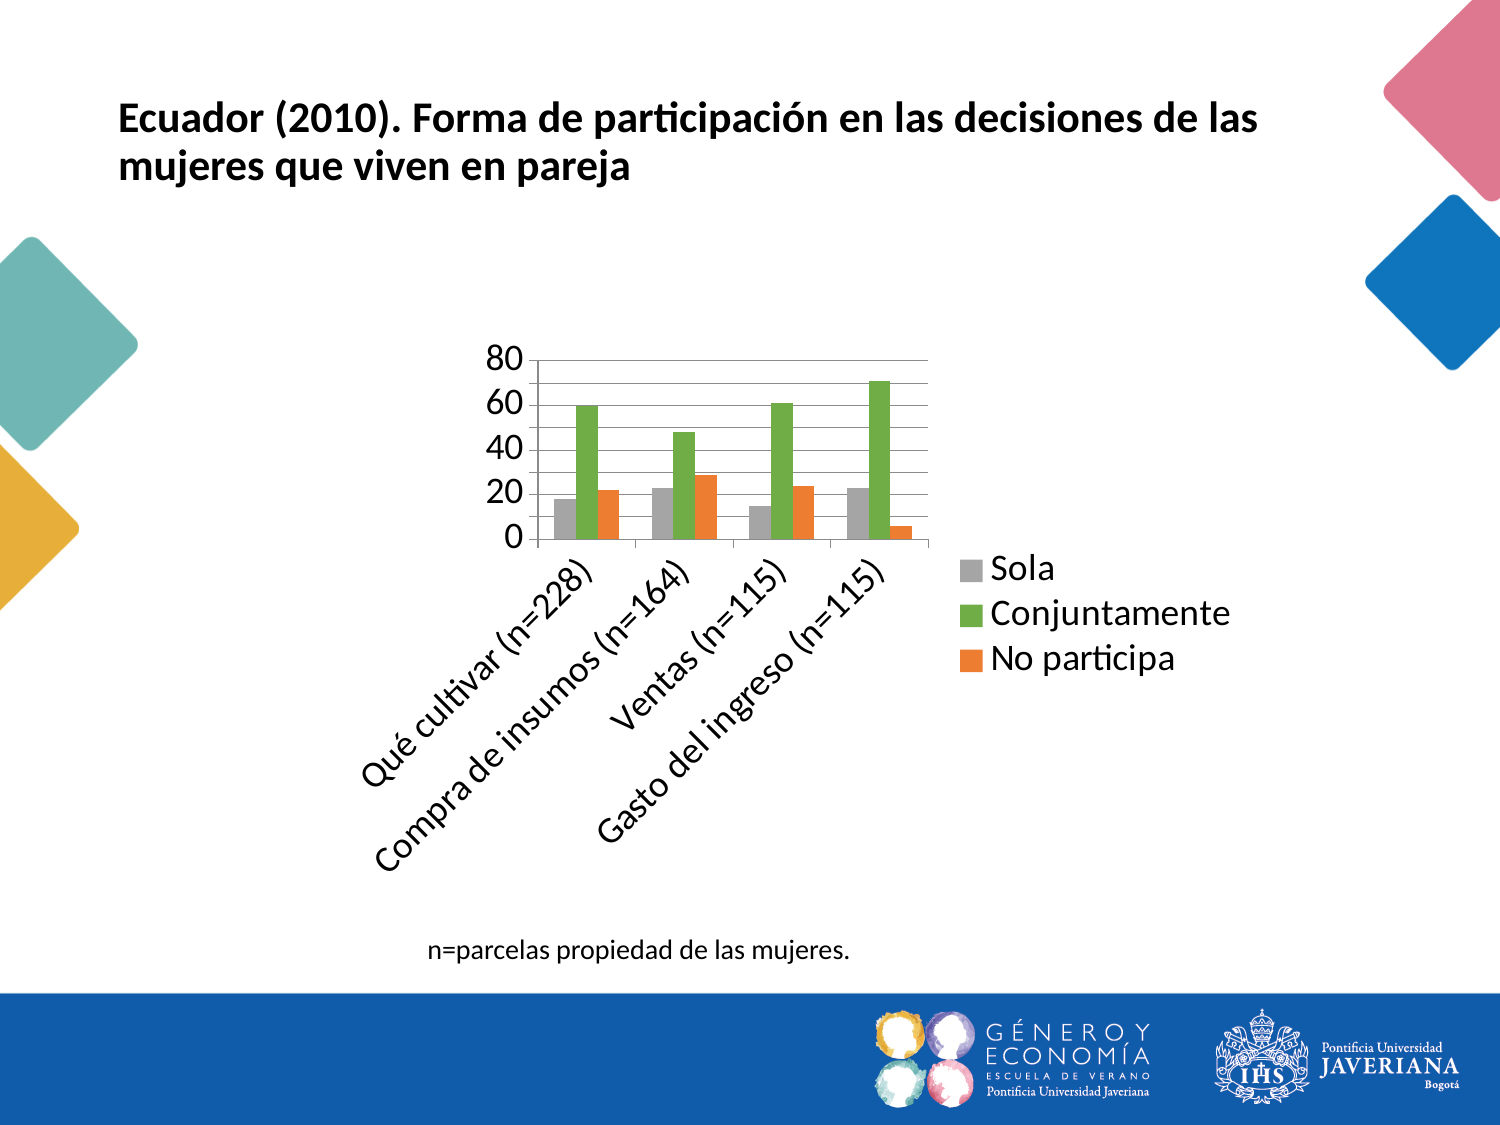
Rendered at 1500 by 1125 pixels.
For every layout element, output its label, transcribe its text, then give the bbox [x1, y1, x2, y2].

title Ecuador (2010). Forma de participación en las decisiones de las mujeres que viven en pareja [103, 59, 1397, 278]
chart [337, 337, 1257, 895]
picture [0, 0, 1500, 1125]
text_box n=parcelas propiedad de las mujeres. [412, 924, 990, 973]
